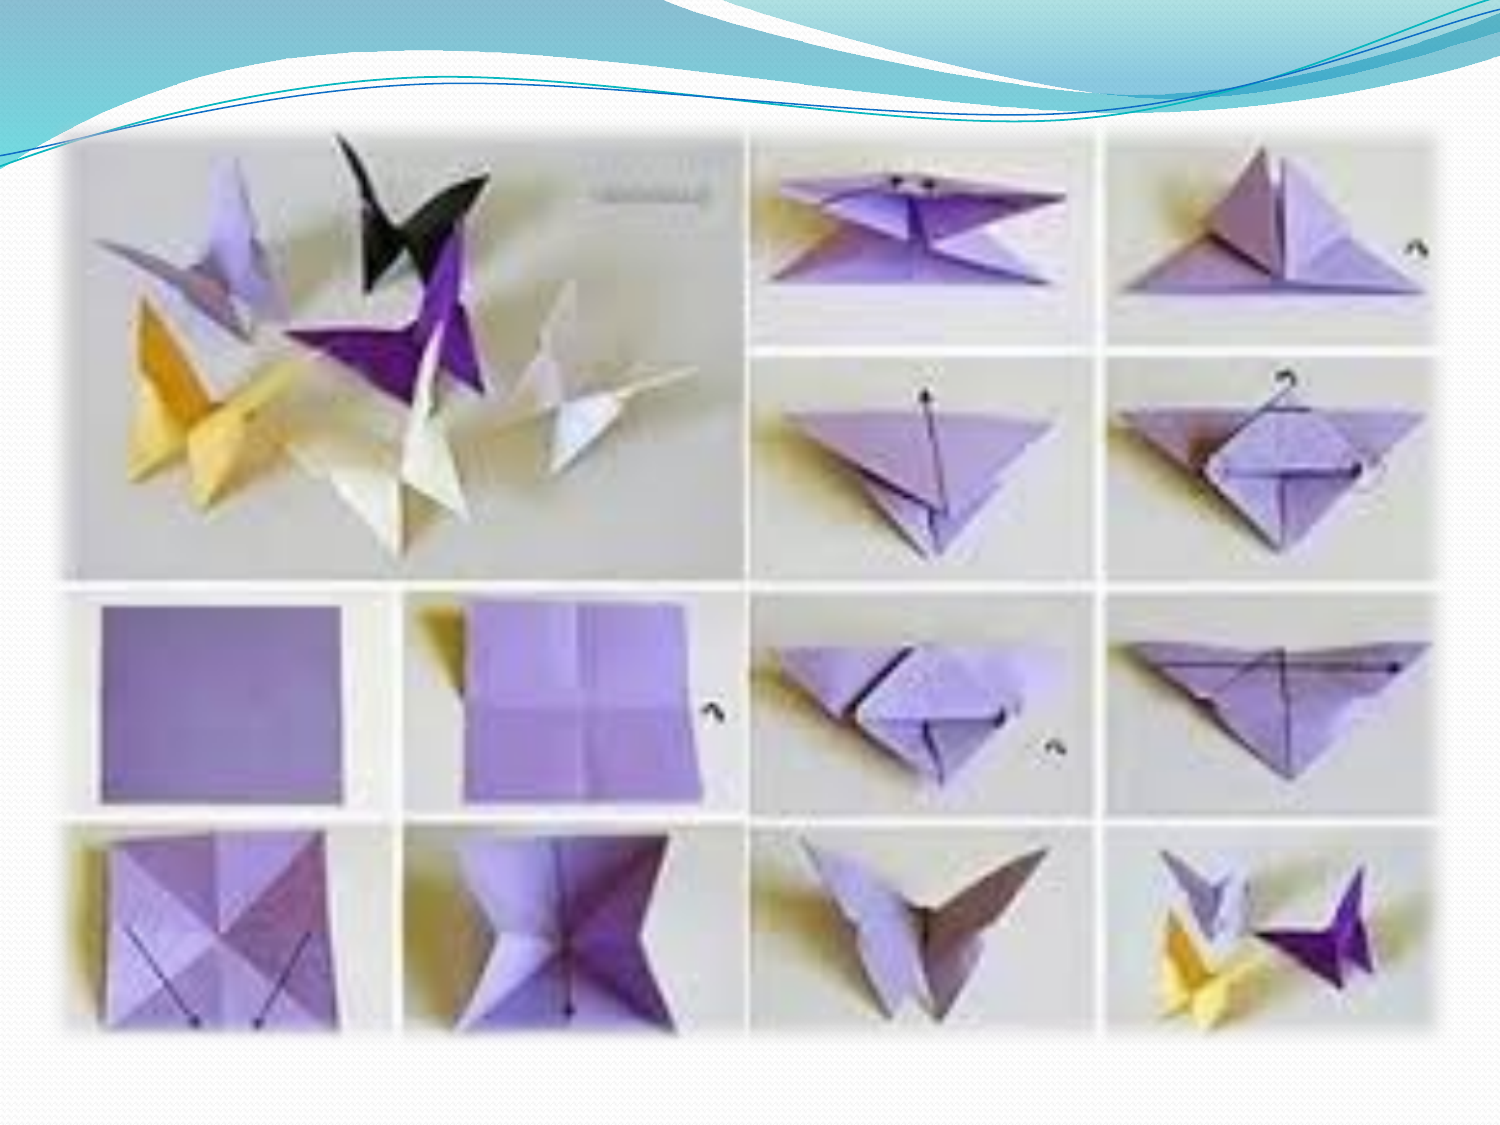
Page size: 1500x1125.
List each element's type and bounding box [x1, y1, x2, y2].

list [46, 116, 1454, 1050]
